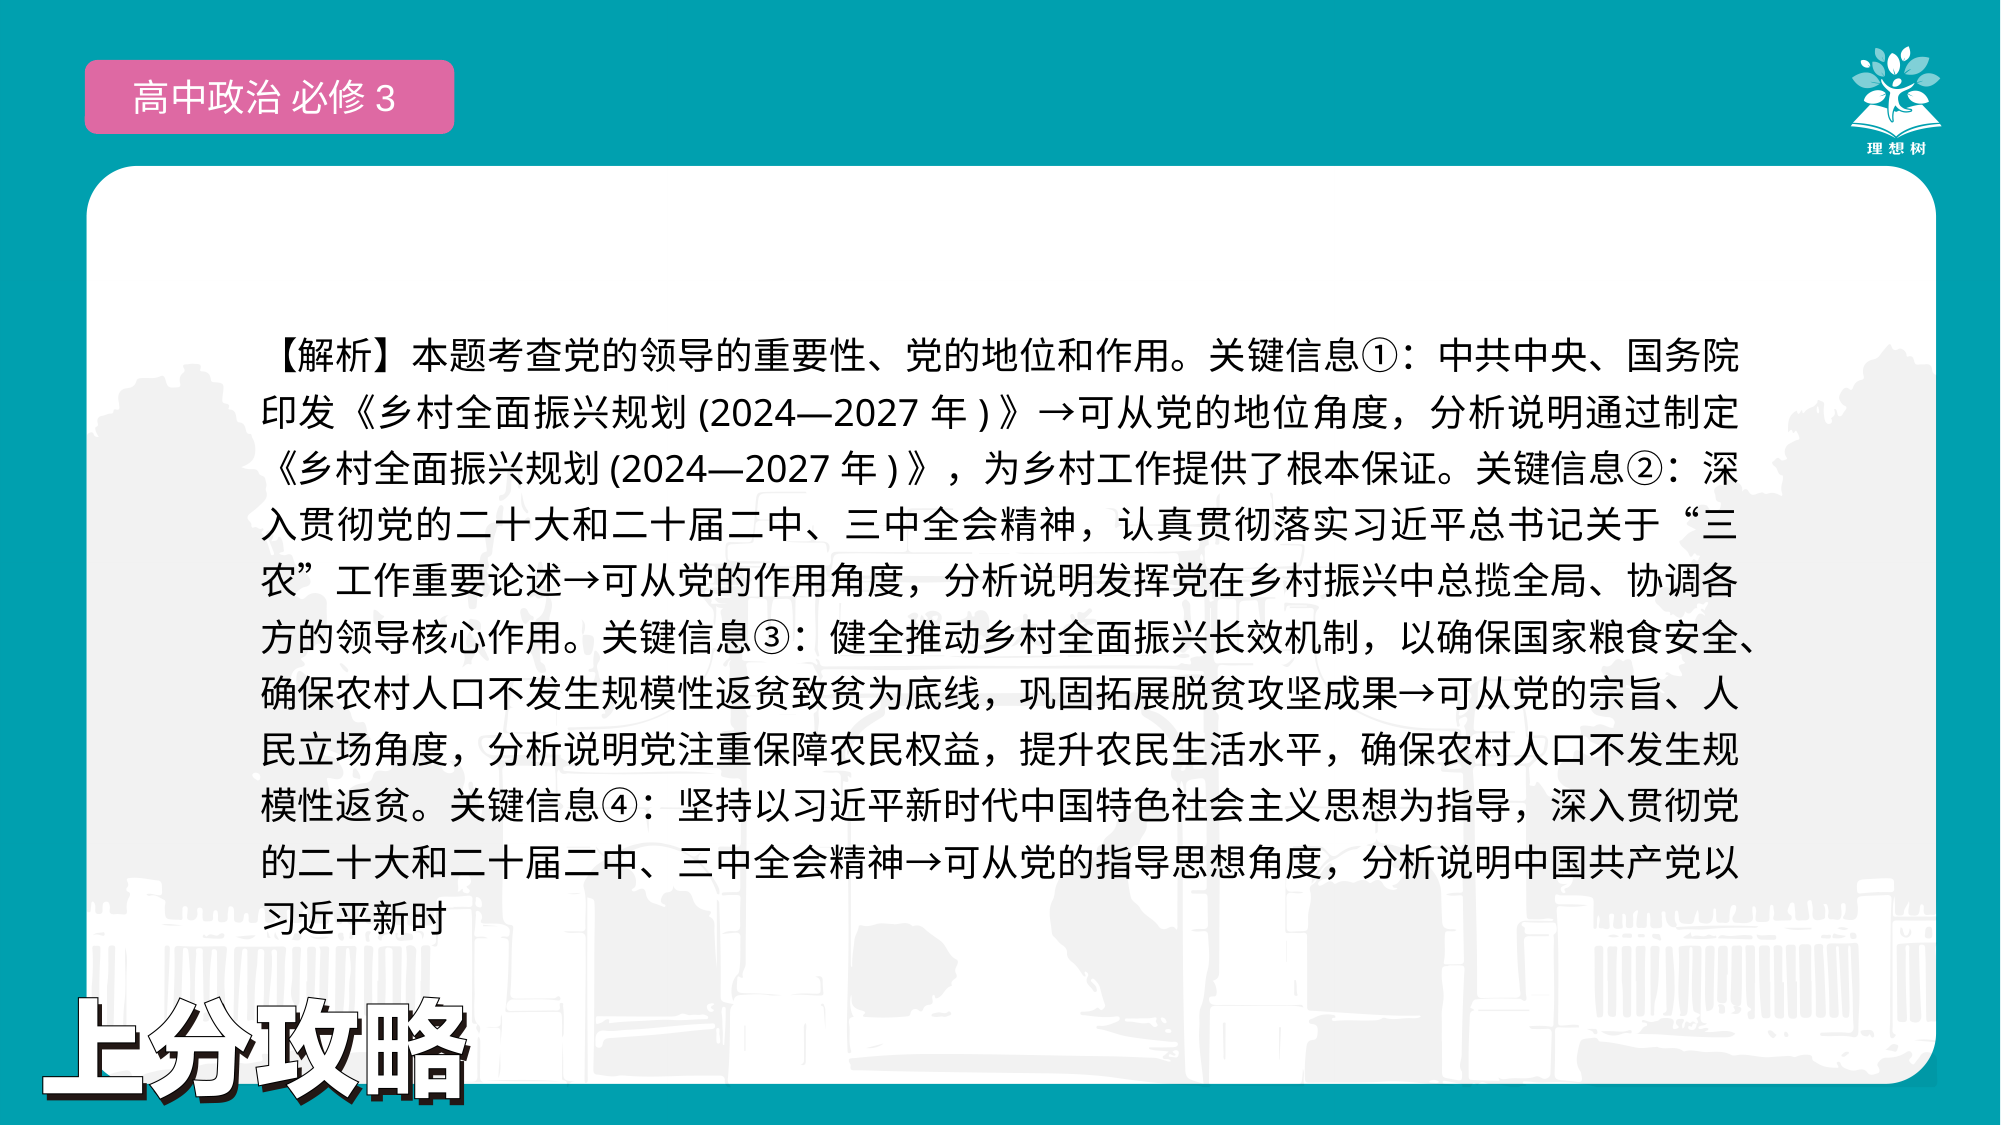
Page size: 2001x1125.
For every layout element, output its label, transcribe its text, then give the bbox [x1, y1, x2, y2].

text_box 高中政治 必修3 [83, 58, 456, 135]
picture [0, 0, 2001, 1125]
text_box 【解析】本题考查党的领导的重要性、党的地位和作用。关键信息①：中共中央、国务院印发《乡村全面振兴规划(2024—2027年)》→可从党的地位角度，分析说明通过制定《乡村全面振兴规划(2024—2027年)》，为乡村工作提供了根本保证。关键信息②：深入贯彻党的二十大和二十届二中、三中全会精神，认真贯彻落实习近平总书记关于“三农”工作重要论述→可从党的作用角度，分析说明发挥党在乡村振兴中总揽全局、协调各方的领导核心作用。关键信息③：健全推动乡村全面振兴长效机制，以确保国家粮食安全、确保农村人口不发生规模性返贫致贫为底线，巩固拓展脱贫攻坚成果→可从党的宗旨、人民立场角度，分析说明党注重保障农民权益，提升农民生活水平，确保农村人口不发生规模性返贫。关键信息④：坚持以习近平新时代中国特色社会主义思想为指导，深入贯彻党的二十大和二十届二中、三中全会精神→可从党的指导思想角度，分析说明中国共产党以习近平新时 [245, 313, 1755, 813]
